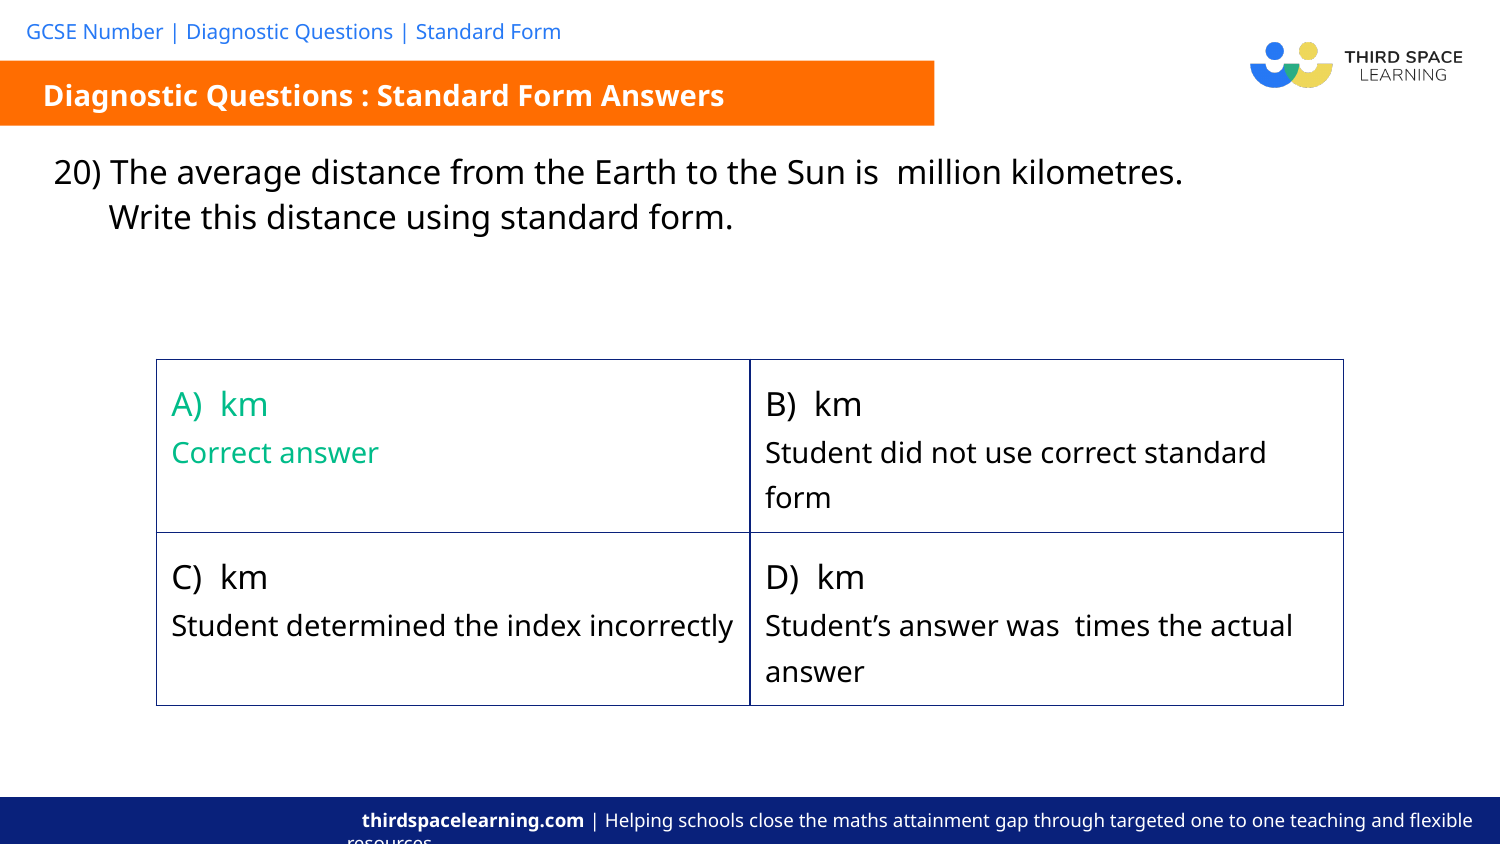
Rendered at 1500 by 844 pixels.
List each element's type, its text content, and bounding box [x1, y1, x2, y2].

picture [1250, 33, 1465, 99]
text_box Diagnostic Questions : Standard Form Answers [27, 61, 778, 127]
